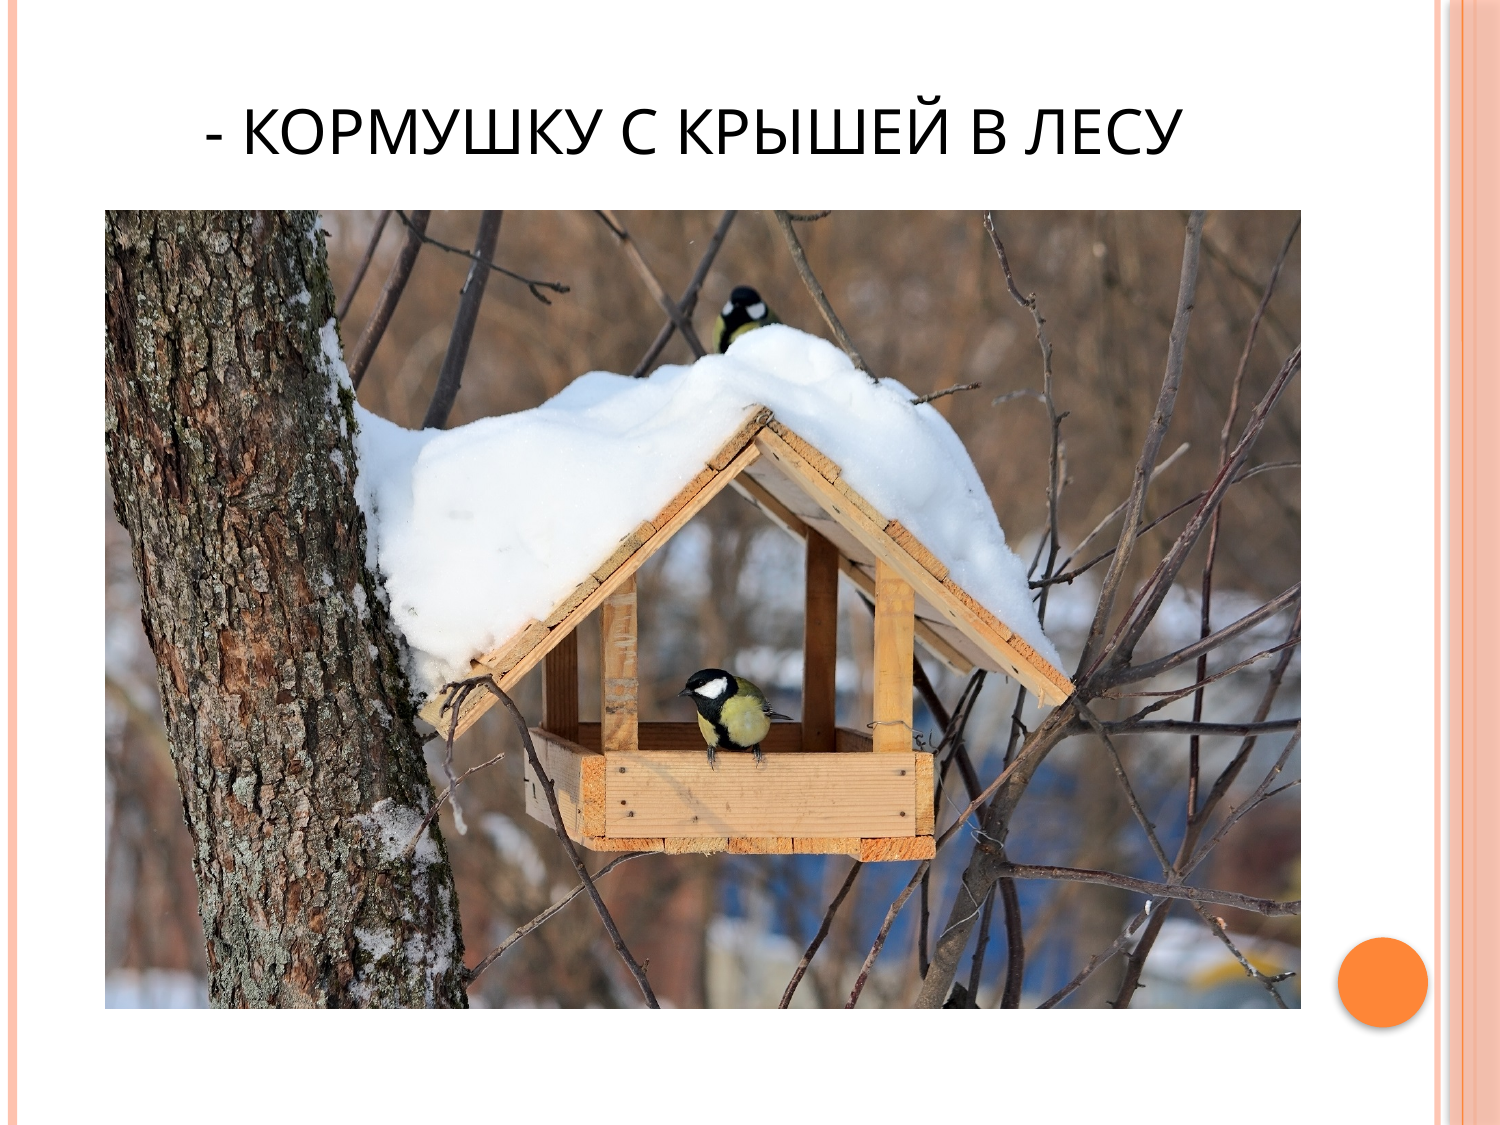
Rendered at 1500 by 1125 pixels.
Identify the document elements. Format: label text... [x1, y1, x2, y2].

picture [104, 210, 1302, 1009]
title - кормушку с крышей в лесу [82, 46, 1307, 174]
